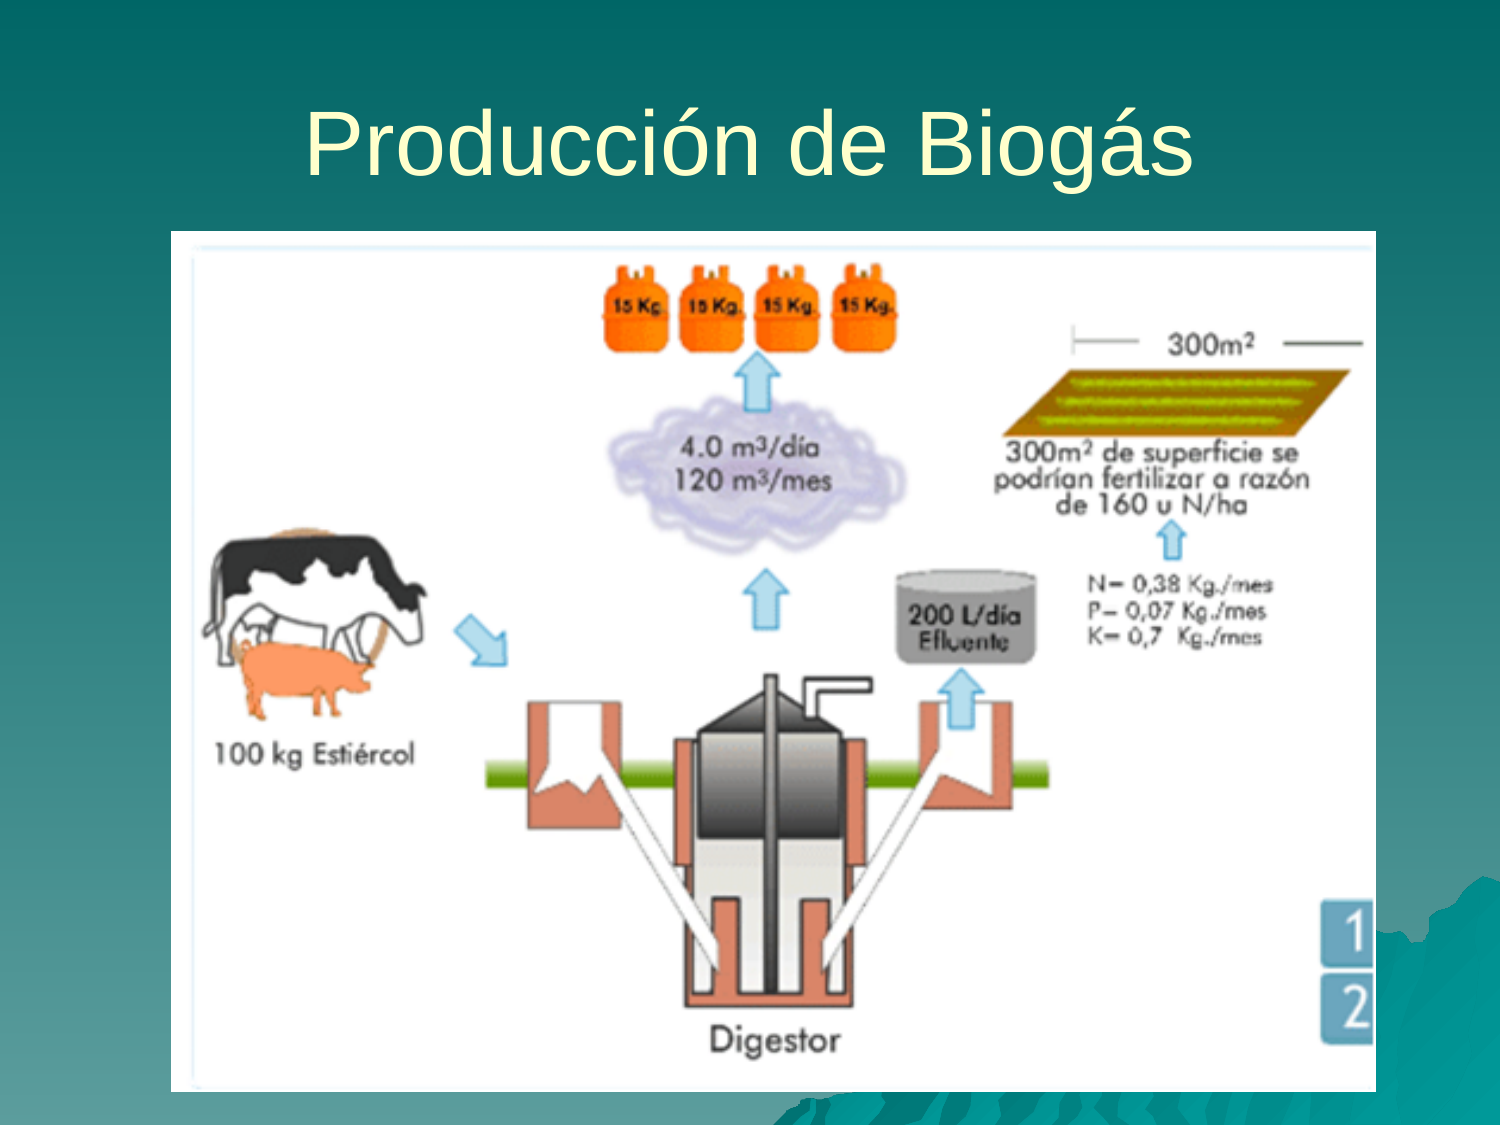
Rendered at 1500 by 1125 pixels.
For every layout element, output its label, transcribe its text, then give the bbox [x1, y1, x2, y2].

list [170, 231, 1377, 1092]
title Producción de Biogás [74, 45, 1426, 233]
